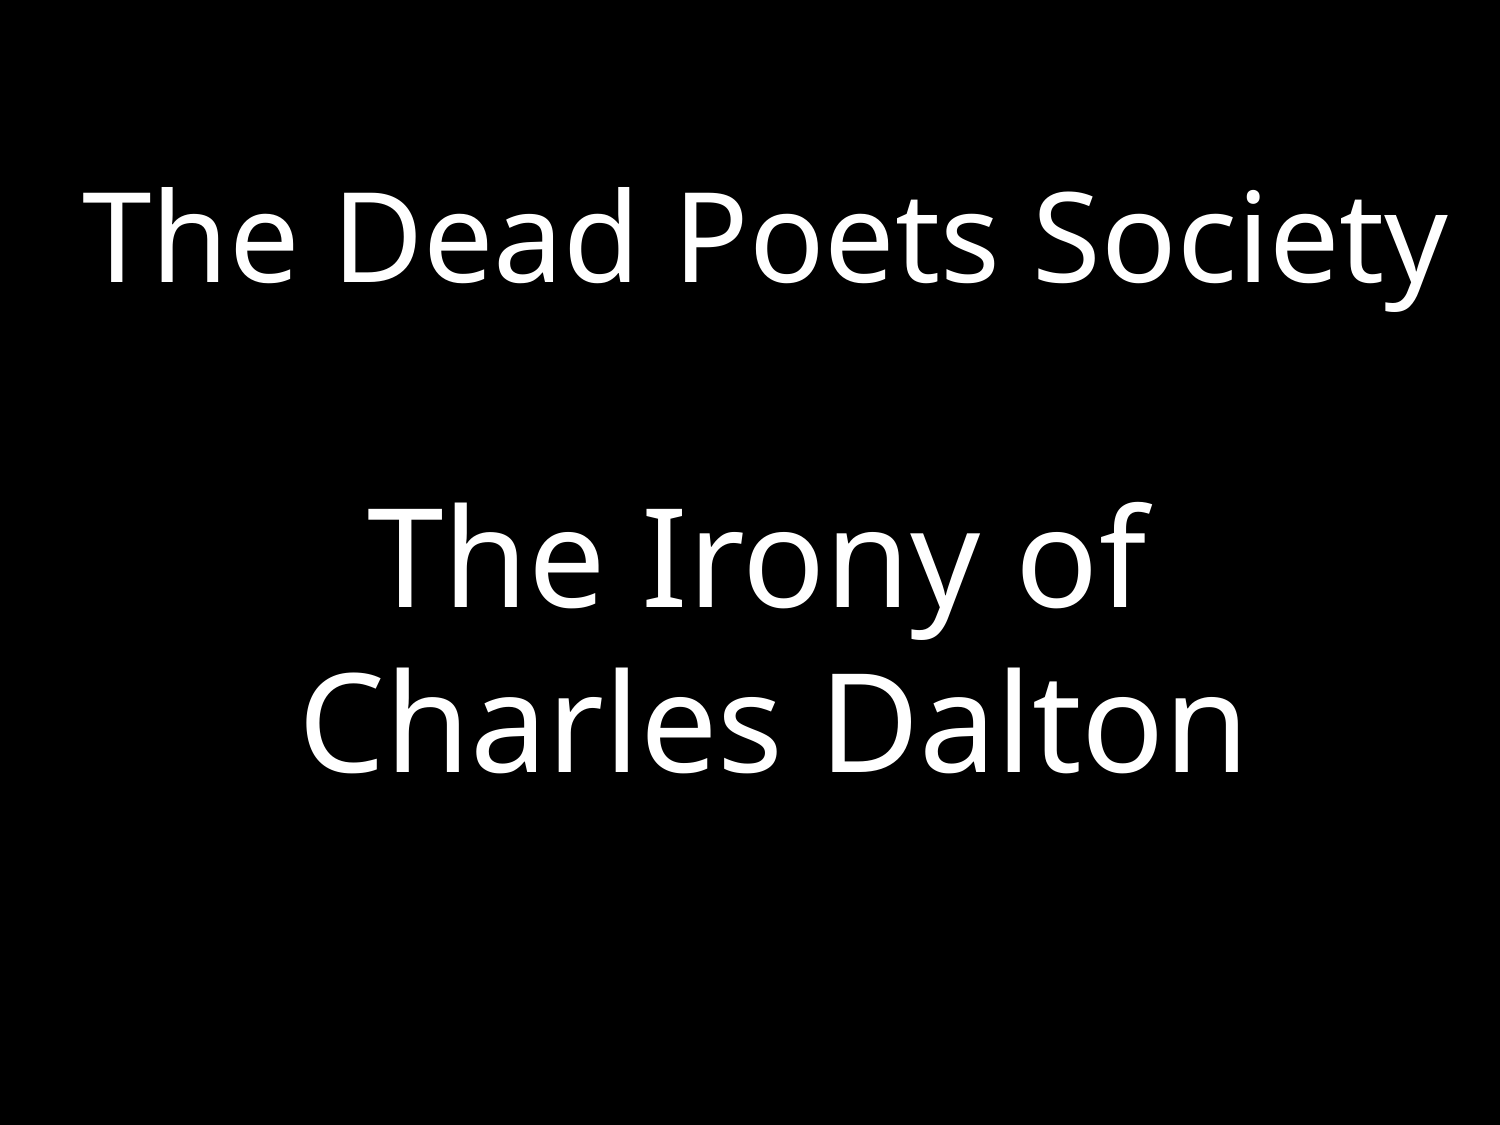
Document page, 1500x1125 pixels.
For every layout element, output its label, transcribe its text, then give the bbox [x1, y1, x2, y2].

text_box The Irony of Charles Dalton [212, 462, 1338, 808]
text_box The Dead Poets Society [67, 149, 1465, 315]
